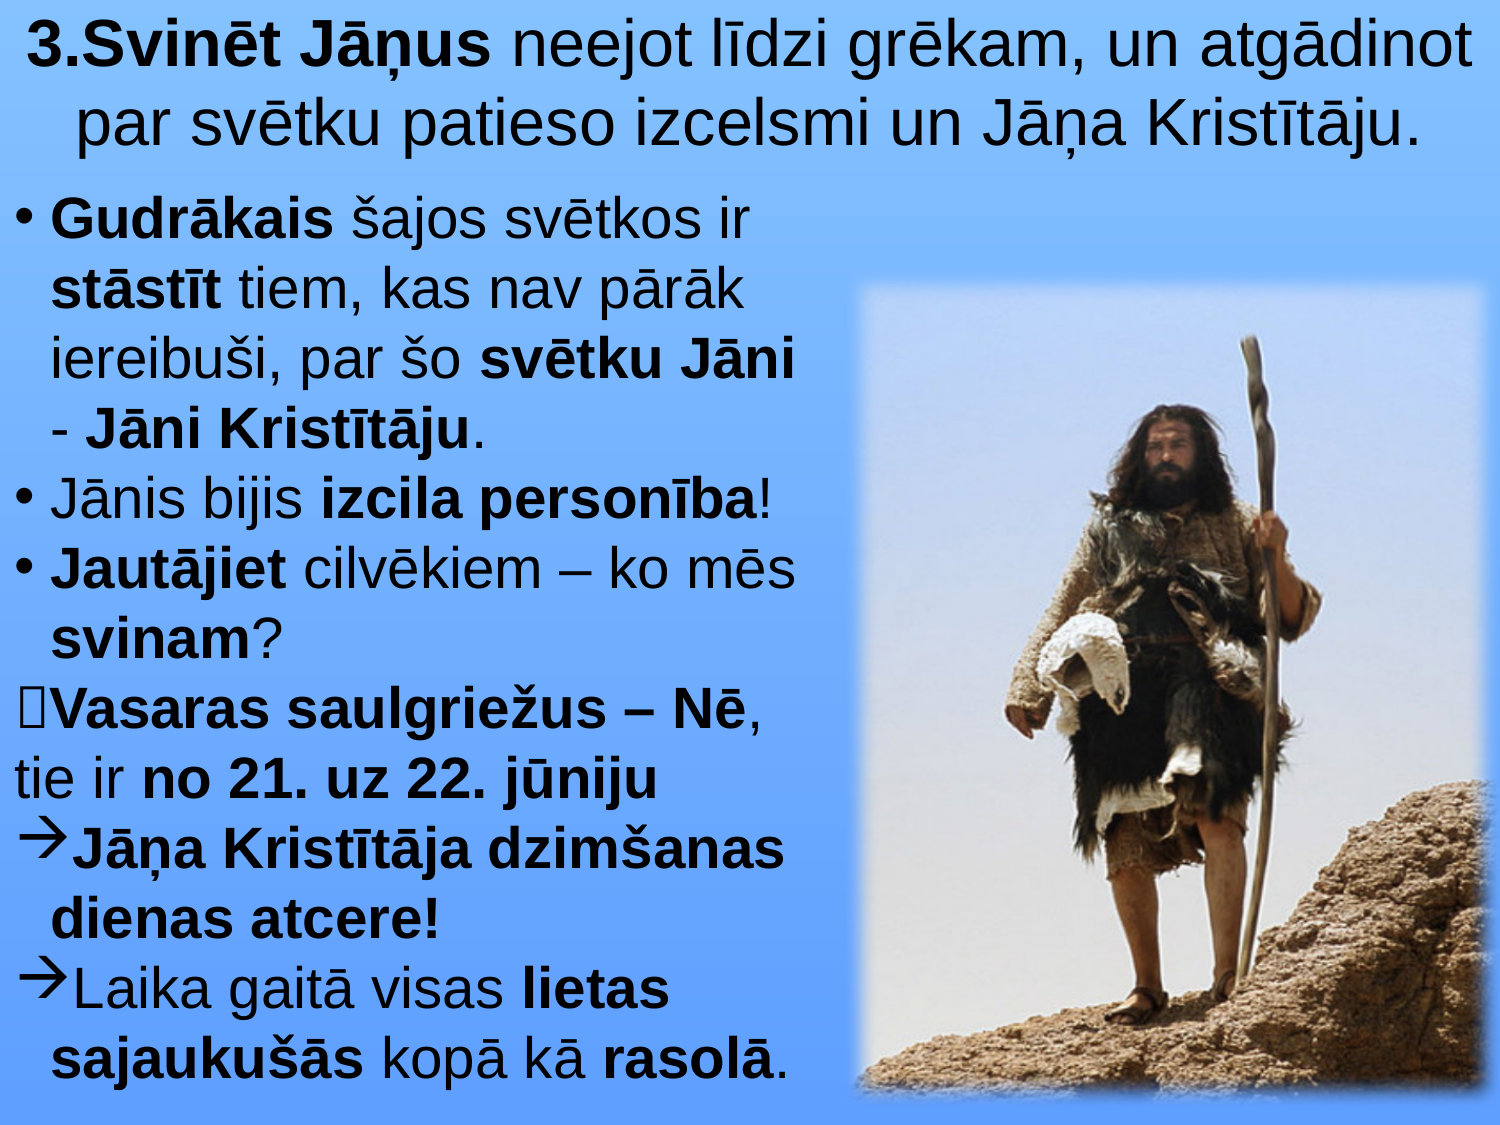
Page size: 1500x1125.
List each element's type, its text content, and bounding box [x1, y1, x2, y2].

text_box 3.Svinēt Jāņus neejot līdzi grēkam, un atgādinot par svētku patieso izcelsmi un Jāņa Kristītāju. [0, 9, 1500, 149]
text_box Gudrākais šajos svētkos ir stāstīt tiem, kas nav pārāk iereibuši, par šo svētku Jāni - Jāni Kristītāju. Jānis bijis izcila personība! Jautājiet cilvēkiem – ko mēs svinam? Vasaras saulgriežus – Nē, tie ir no 21. uz 22. jūniju Jāņa Kristītāja dzimšanas dienas atcere! Laika gaitā visas lietas sajaukušās kopā kā rasolā. [0, 172, 845, 1098]
picture [843, 266, 1500, 1108]
